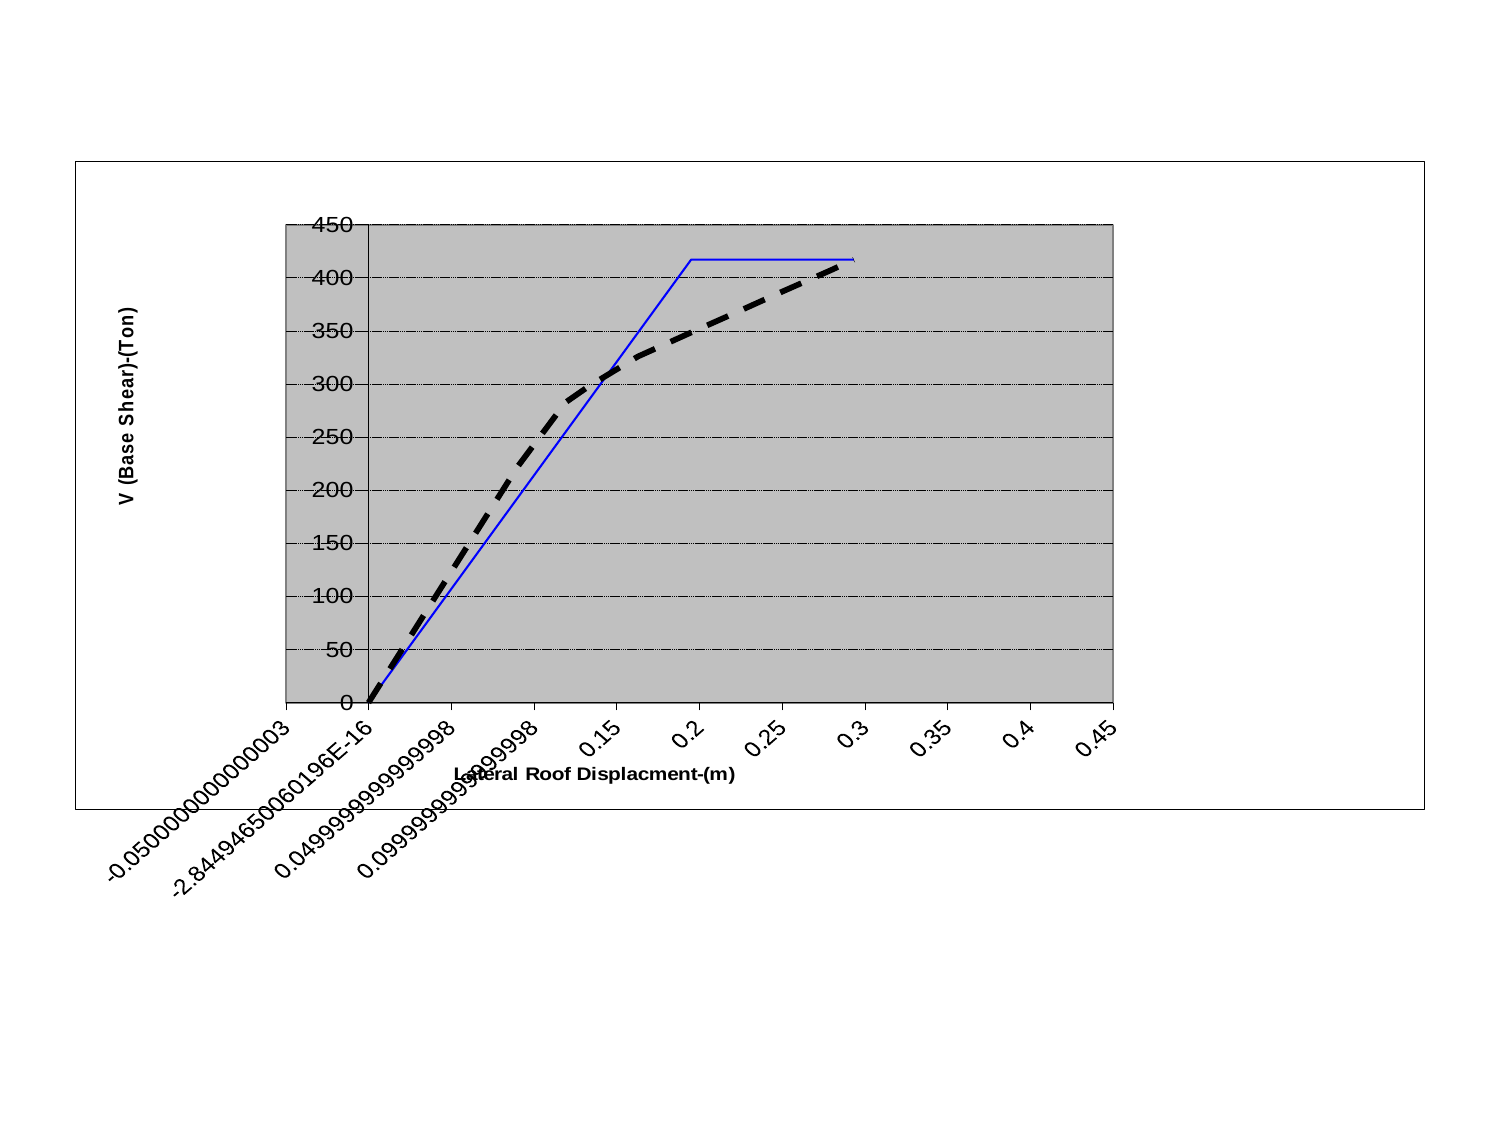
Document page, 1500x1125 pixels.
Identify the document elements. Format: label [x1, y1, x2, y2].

chart [74, 160, 1426, 904]
